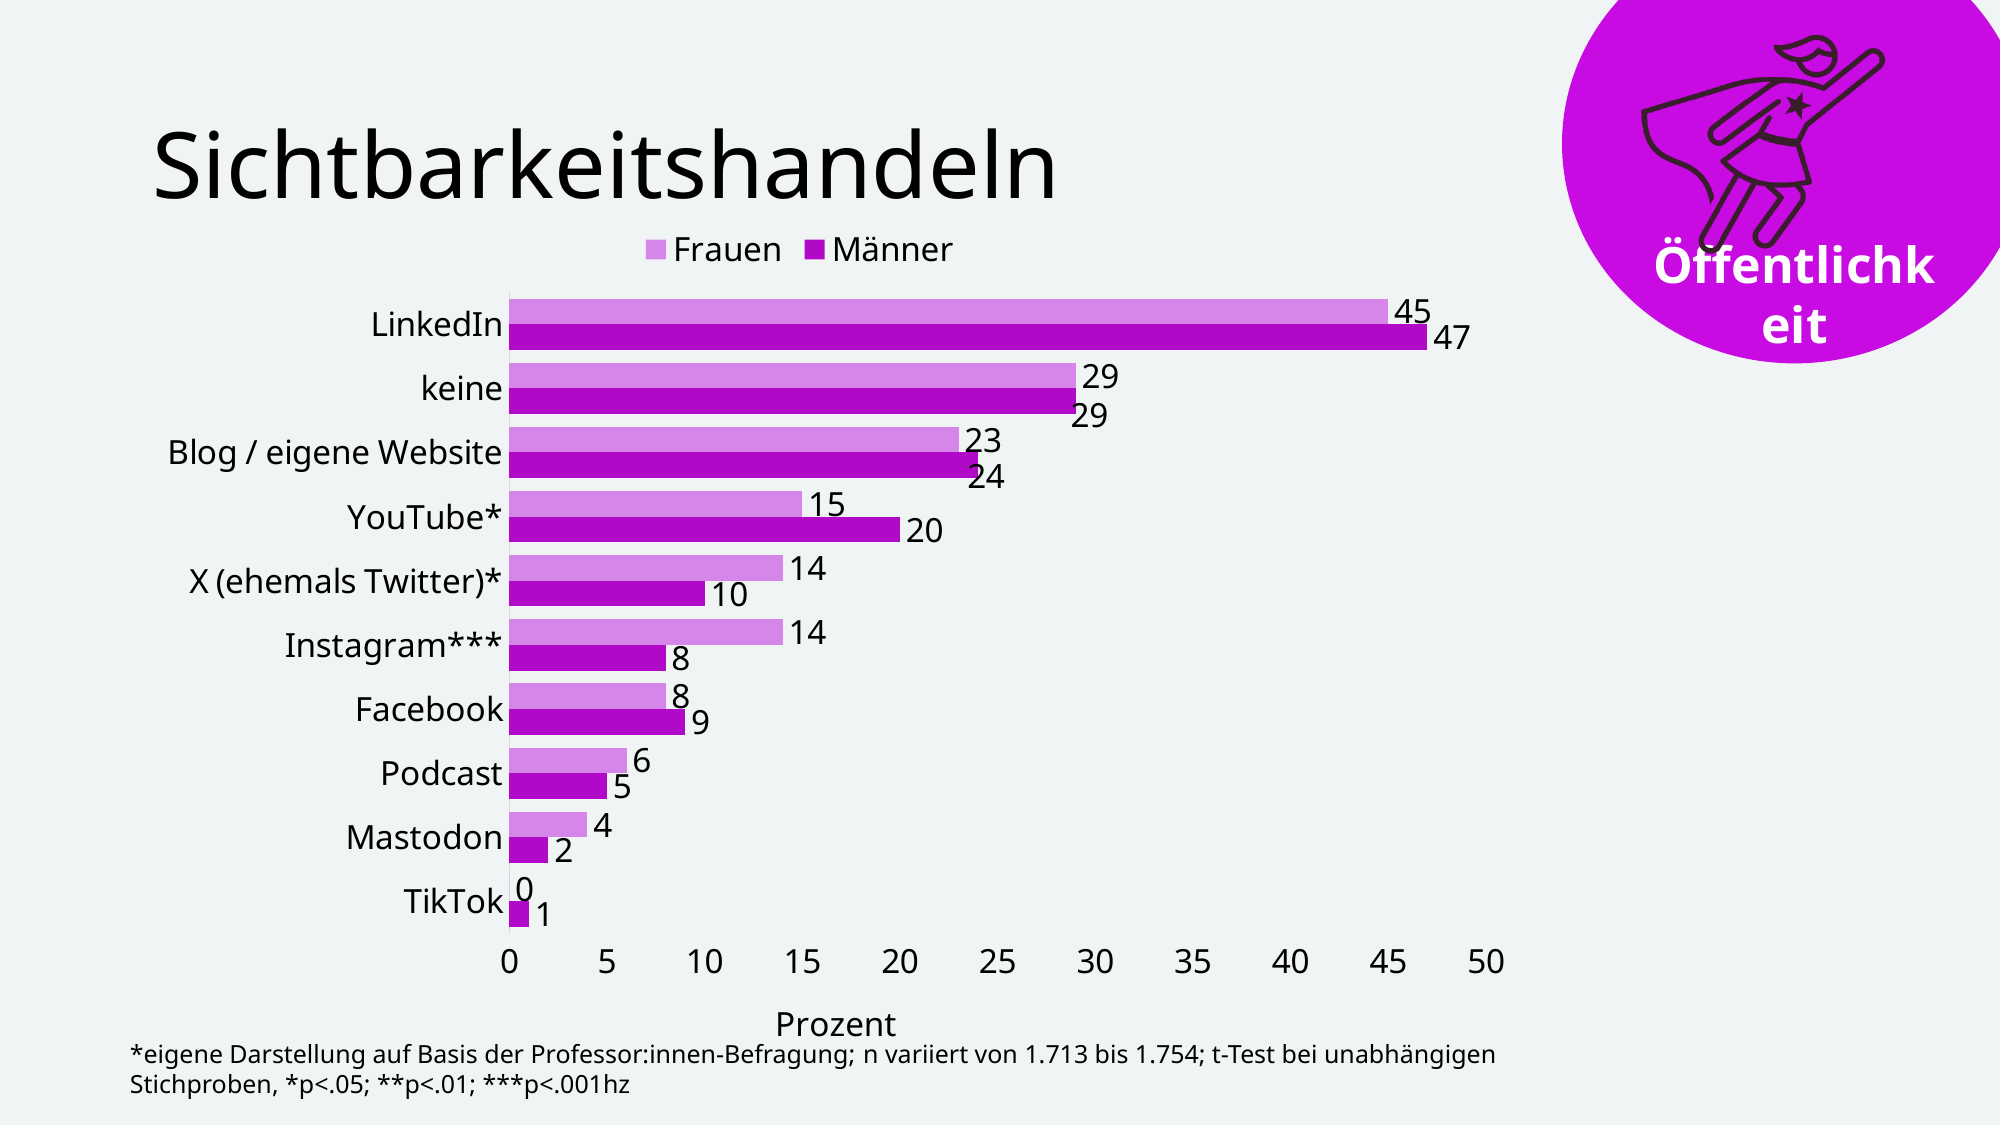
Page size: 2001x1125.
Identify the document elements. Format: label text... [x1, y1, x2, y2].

chart [0, 210, 1600, 1056]
title Sichtbarkeitshandeln [137, 59, 1863, 278]
text_box Öffentlichkeit [1578, 0, 2000, 365]
picture [1636, 16, 1891, 271]
text_box *eigene Darstellung auf Basis der Professor:innen-Befragung; n variiert von 1.713 bis 1.754; t-Test bei unabhängigen Stichproben, *p<.05; **p<.01; ***p<.001hz [115, 1031, 1637, 1107]
